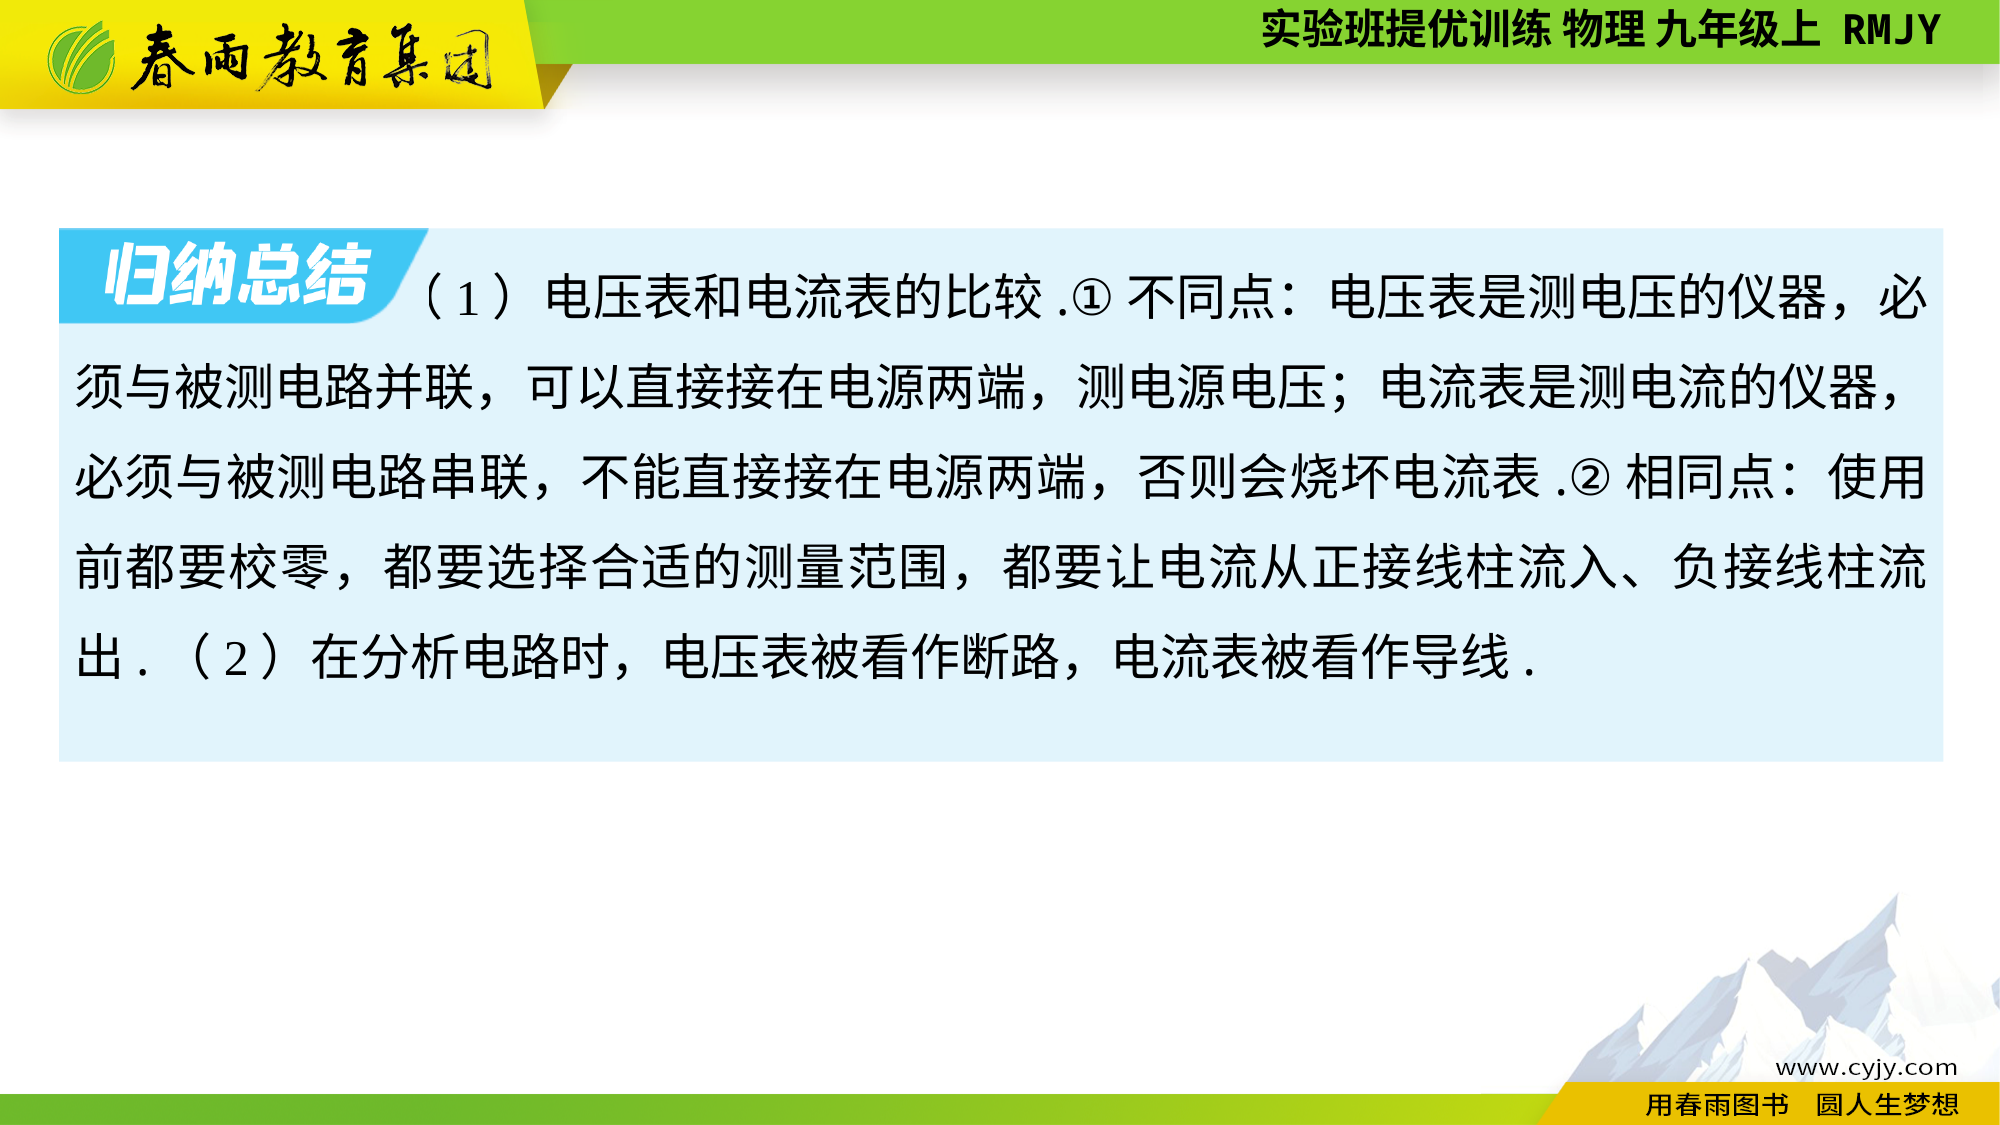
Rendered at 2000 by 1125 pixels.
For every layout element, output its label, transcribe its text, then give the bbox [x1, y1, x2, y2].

picture [0, 0, 2000, 1125]
list （1）电压表和电流表的比较.①不同点：电压表是测电压的仪器，必须与被测电路并联，可以直接接在电源两端，测电源电压；电流表是测电流的仪器，必须与被测电路串联，不能直接接在电源两端，否则会烧坏电流表.②相同点：使用前都要校零，都要选择合适的测量范围，都要让电流从正接线柱流入、负接线柱流出.（2）在分析电路时，电压表被看作断路，电流表被看作导线. [59, 228, 1944, 762]
